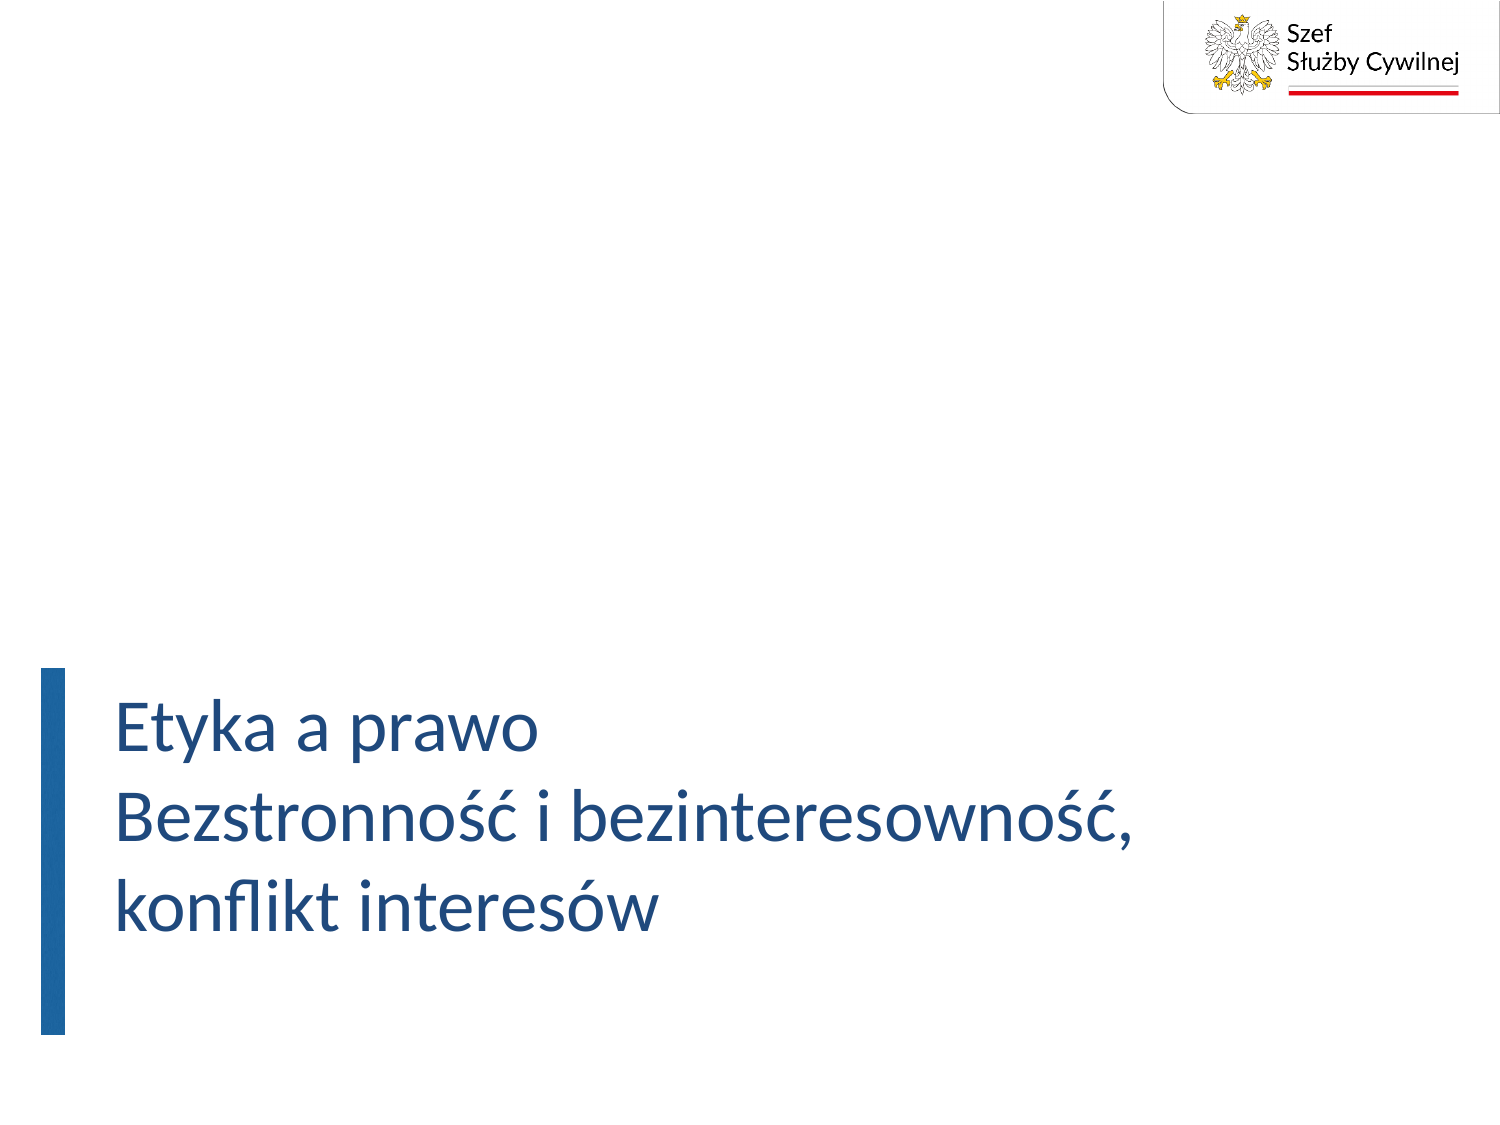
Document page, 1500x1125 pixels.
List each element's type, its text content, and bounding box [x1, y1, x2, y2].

picture [1163, 0, 1500, 114]
picture [41, 668, 65, 1035]
title Etyka a prawo Bezstronność i bezinteresowność, konflikt interesów [100, 668, 1376, 964]
